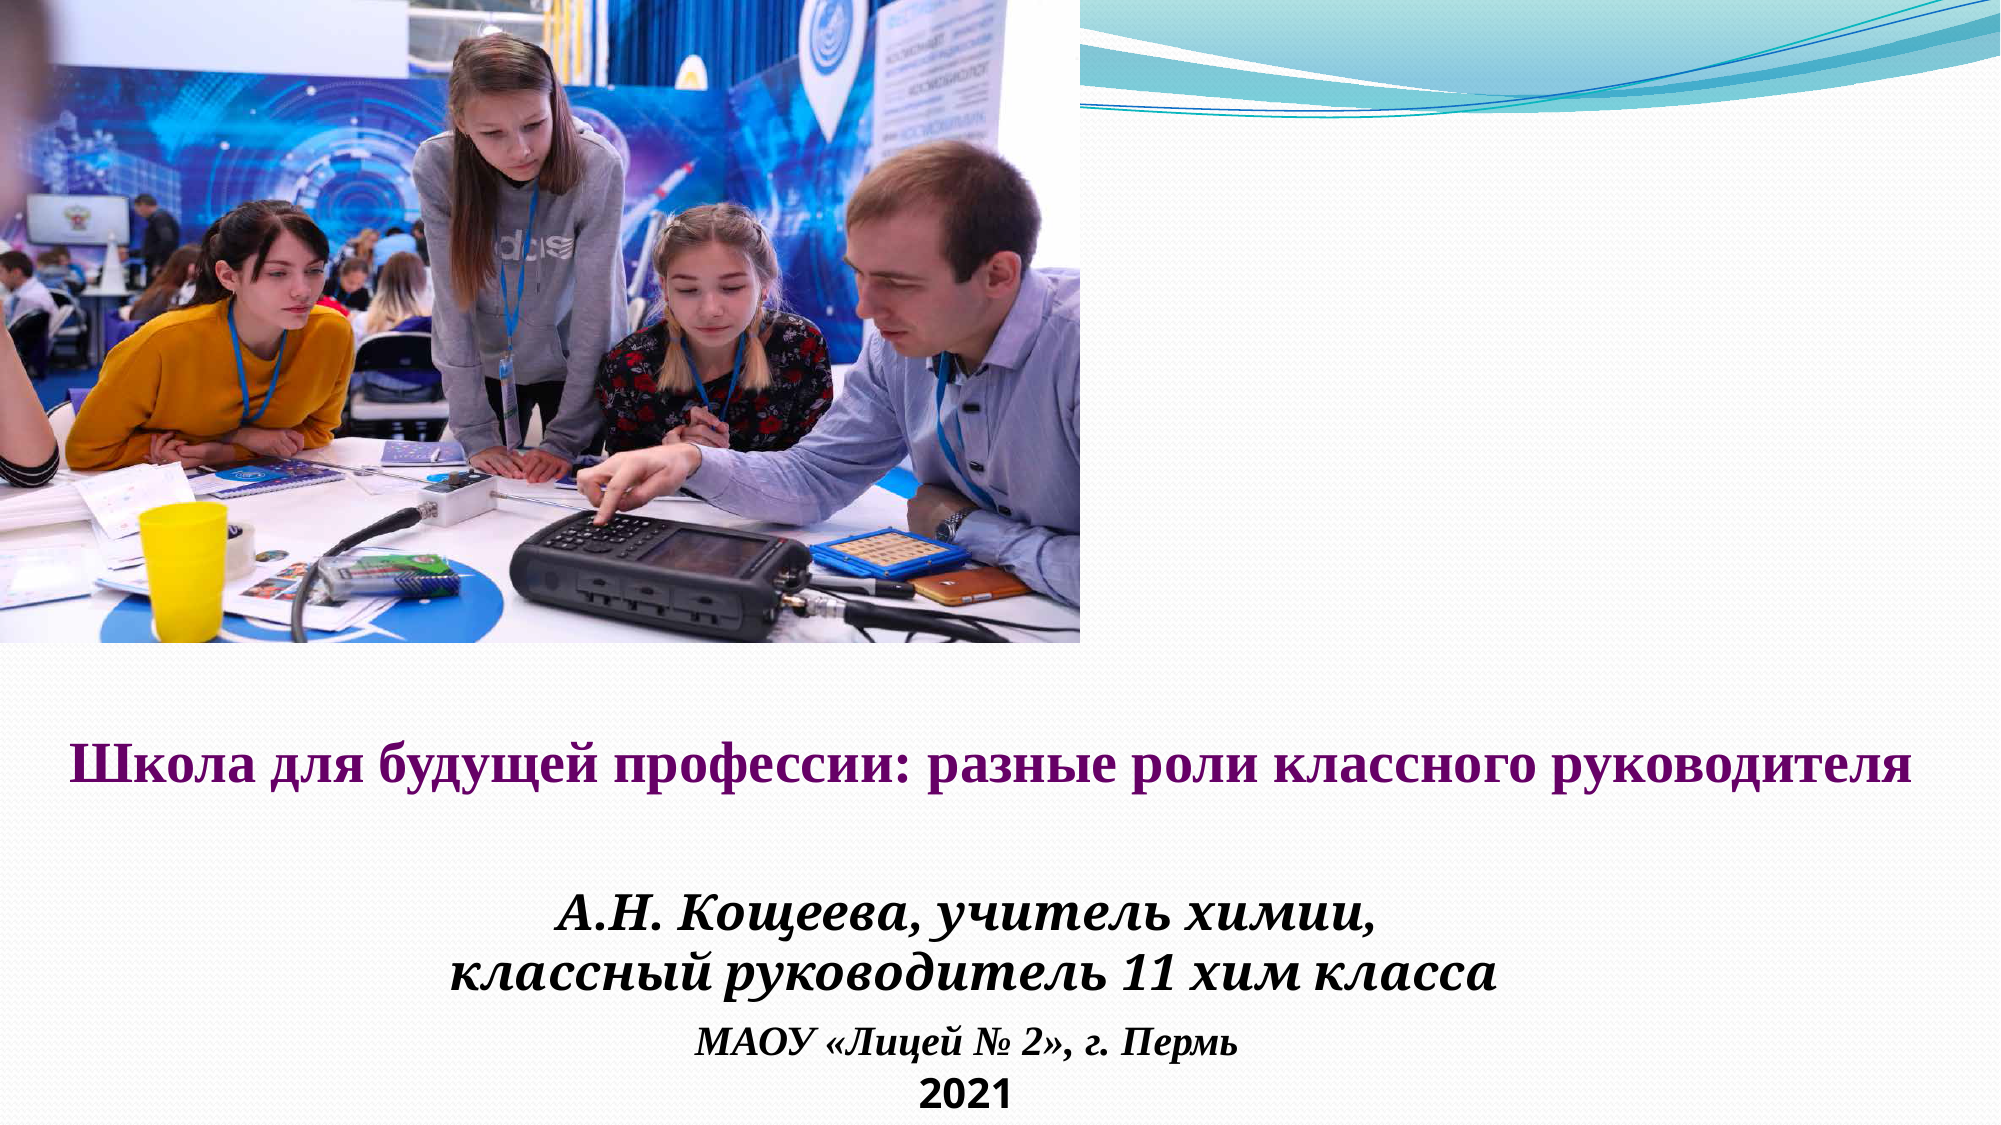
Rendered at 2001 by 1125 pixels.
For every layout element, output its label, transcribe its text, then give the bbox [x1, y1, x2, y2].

text_box МАОУ «Лицей № 2», г. Пермь [0, 1006, 1934, 1072]
picture [0, 0, 1081, 644]
text_box А.Н. Кощеева, учитель химии, классный руководитель 11 хим класса [164, 873, 1785, 1008]
text_box Школа для будущей профессии: разные роли классного руководителя [50, 647, 1934, 873]
text_box 2021 [0, 1072, 1934, 1125]
